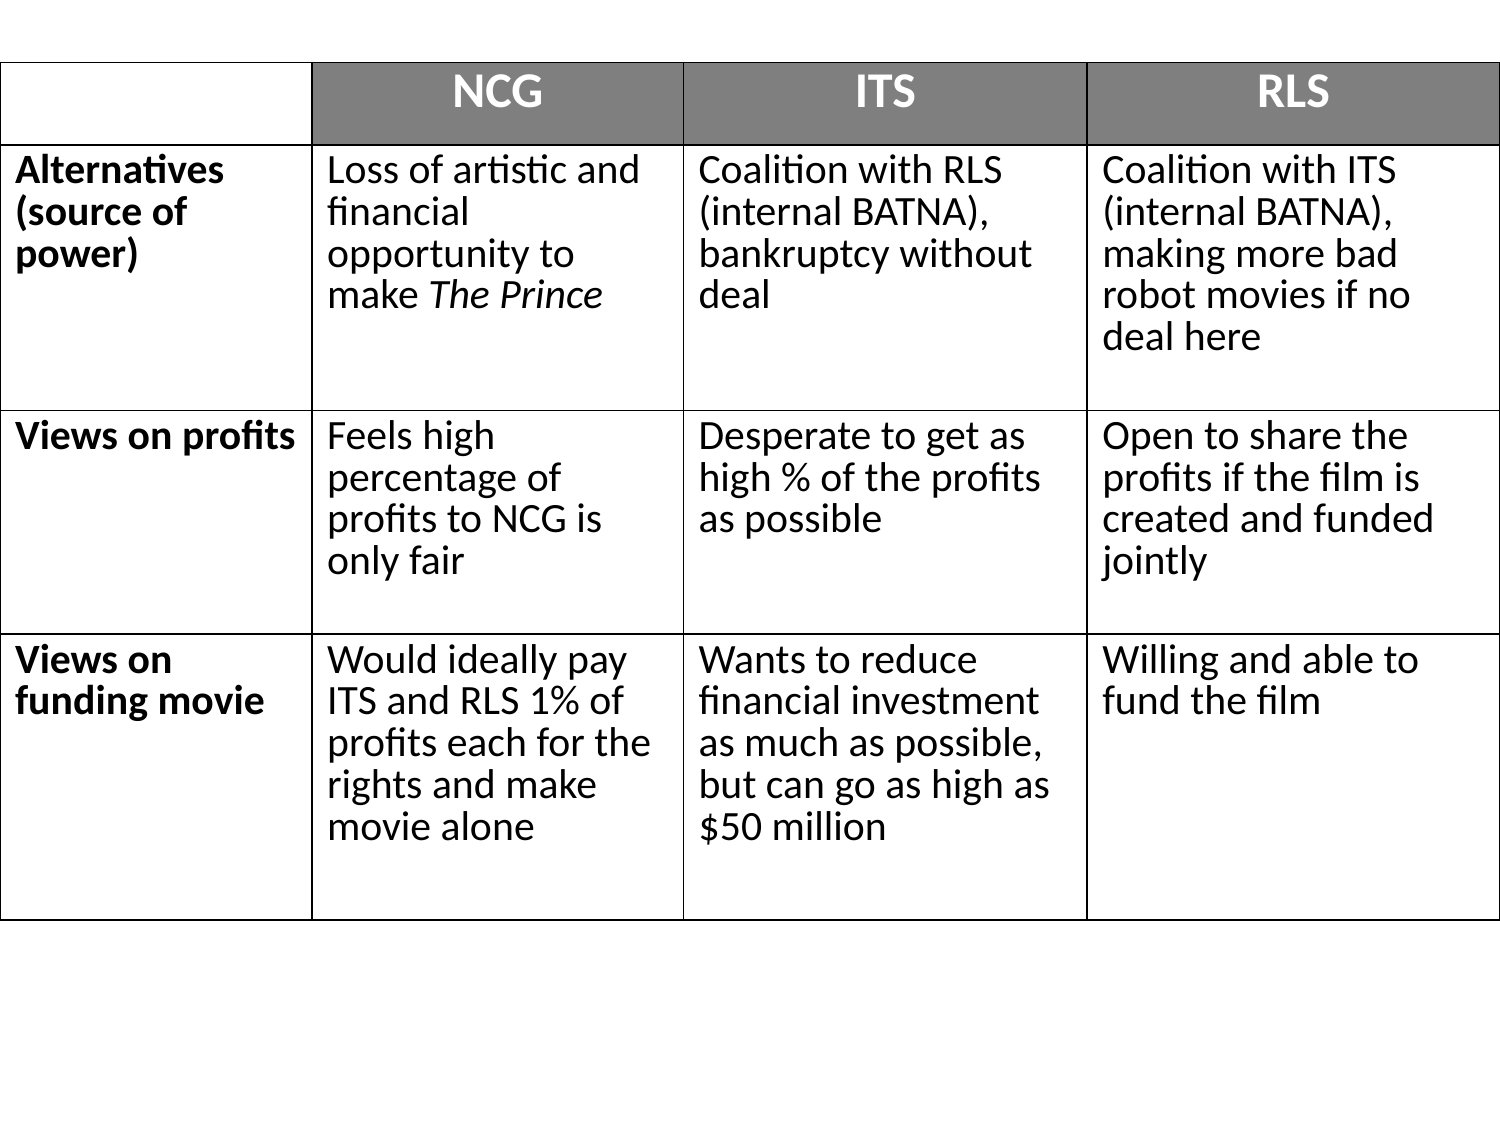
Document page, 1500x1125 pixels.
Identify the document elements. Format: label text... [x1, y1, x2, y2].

table_cell Desperate to get as high % of the profits as possible [684, 411, 1086, 633]
table_cell Would ideally pay ITS and RLS 1% of profits each for the rights and make movie alone [313, 635, 683, 919]
table_cell Coalition with ITS (internal BATNA), making more bad robot movies if no deal here [1088, 146, 1499, 410]
table_cell Views on funding movie [1, 635, 311, 919]
table_header RLS [1088, 63, 1499, 144]
table_cell Open to share the profits if the film is created and funded jointly [1088, 411, 1499, 633]
table_header ITS [684, 63, 1086, 144]
table_cell Alternatives (source of power) [1, 146, 311, 410]
table_header [1, 63, 311, 144]
table_cell Willing and able to fund the film [1088, 635, 1499, 919]
table_cell Views on profits [1, 411, 311, 633]
table_cell Coalition with RLS (internal BATNA), bankruptcy without deal [684, 146, 1086, 410]
table_header NCG [313, 63, 683, 144]
table_cell Loss of artistic and financial opportunity to make The Prince [313, 146, 683, 410]
table_cell Feels high percentage of profits to NCG is only fair [313, 411, 683, 633]
table_cell Wants to reduce financial investment as much as possible, but can go as high as $50 million [684, 635, 1086, 919]
